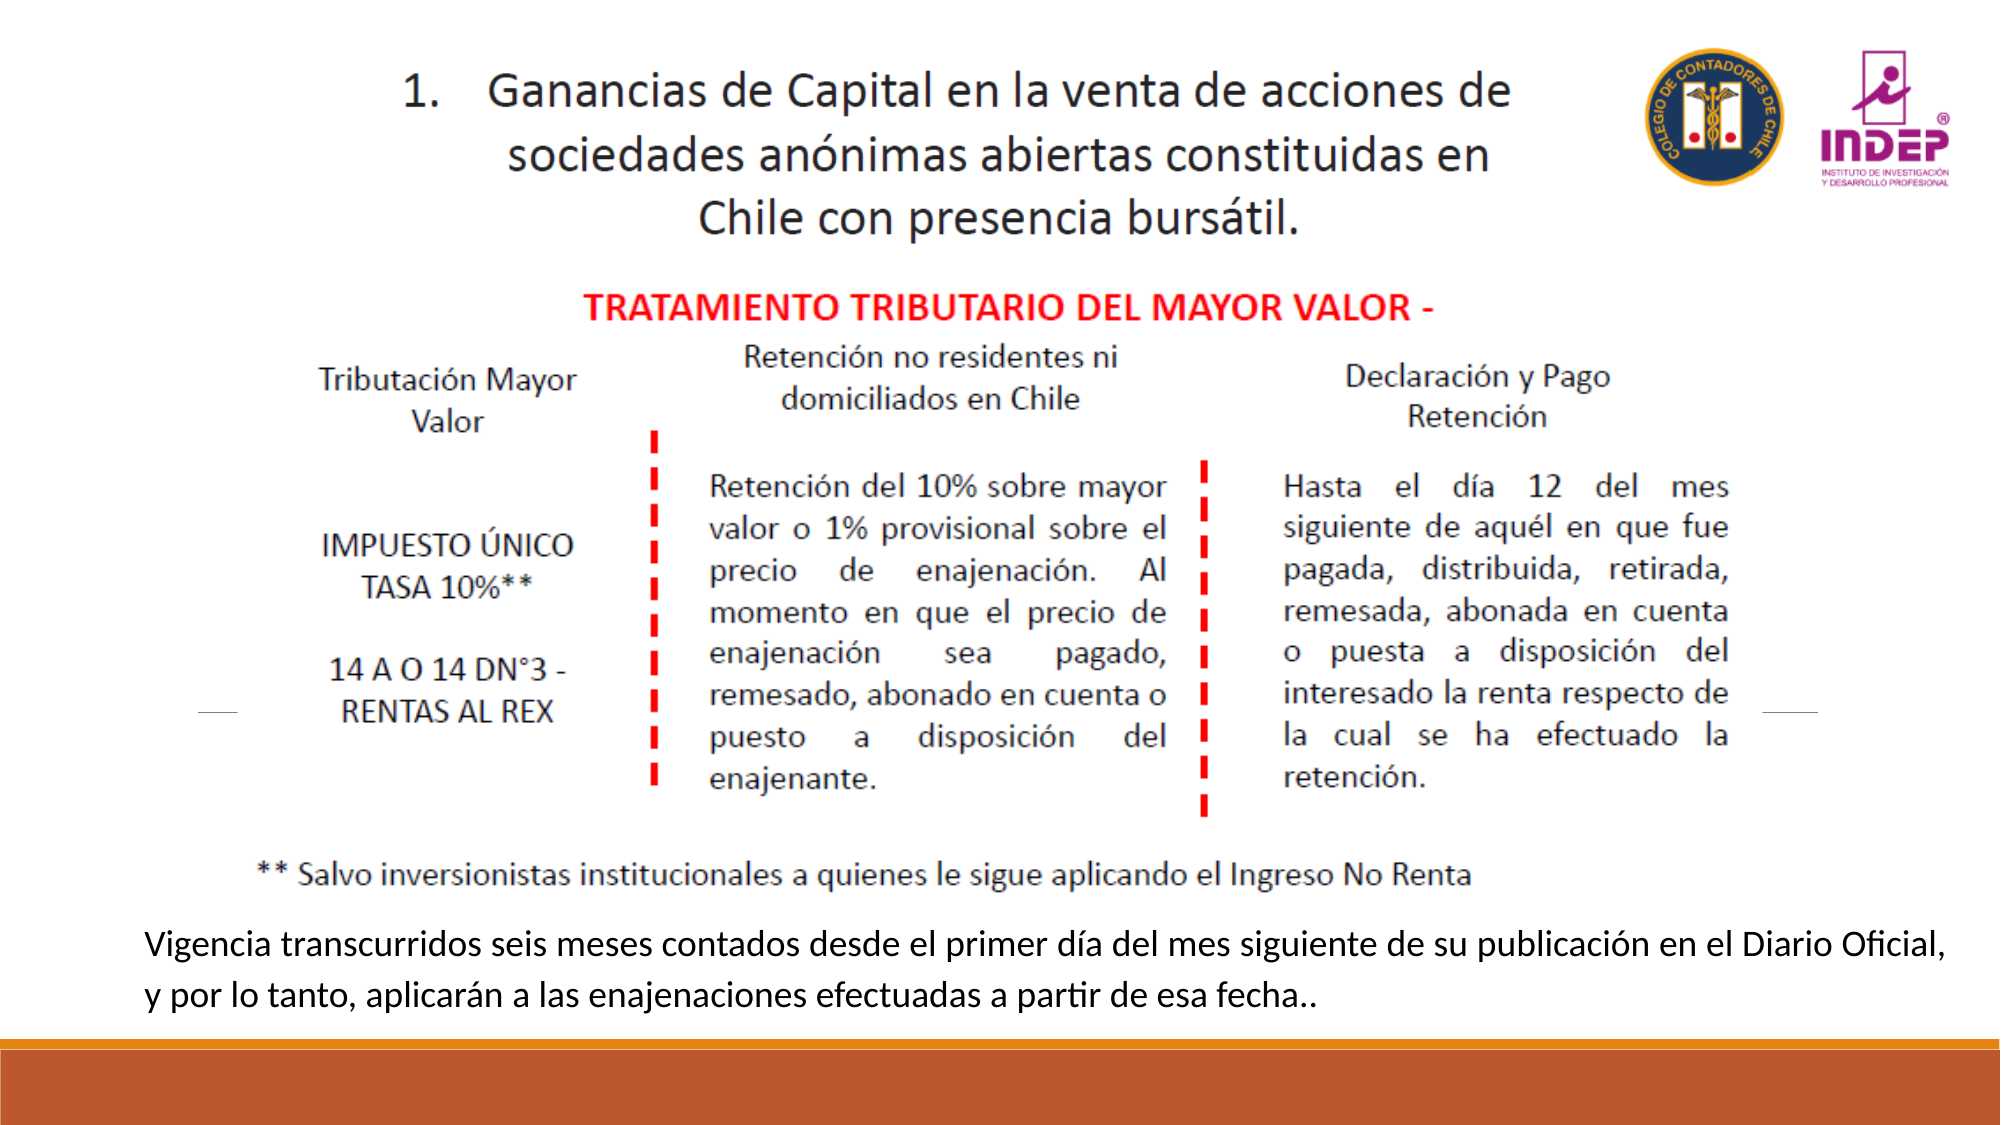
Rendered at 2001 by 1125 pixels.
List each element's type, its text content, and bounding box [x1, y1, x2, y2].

picture [1641, 40, 1965, 201]
picture [237, 40, 1763, 909]
text_box Vigencia transcurridos seis meses contados desde el primer día del mes siguiente de su publicación en el Diario Oficial, y por lo tanto, aplicarán a las enajenaciones efectuadas a partir de esa fecha.. [129, 904, 1964, 1023]
